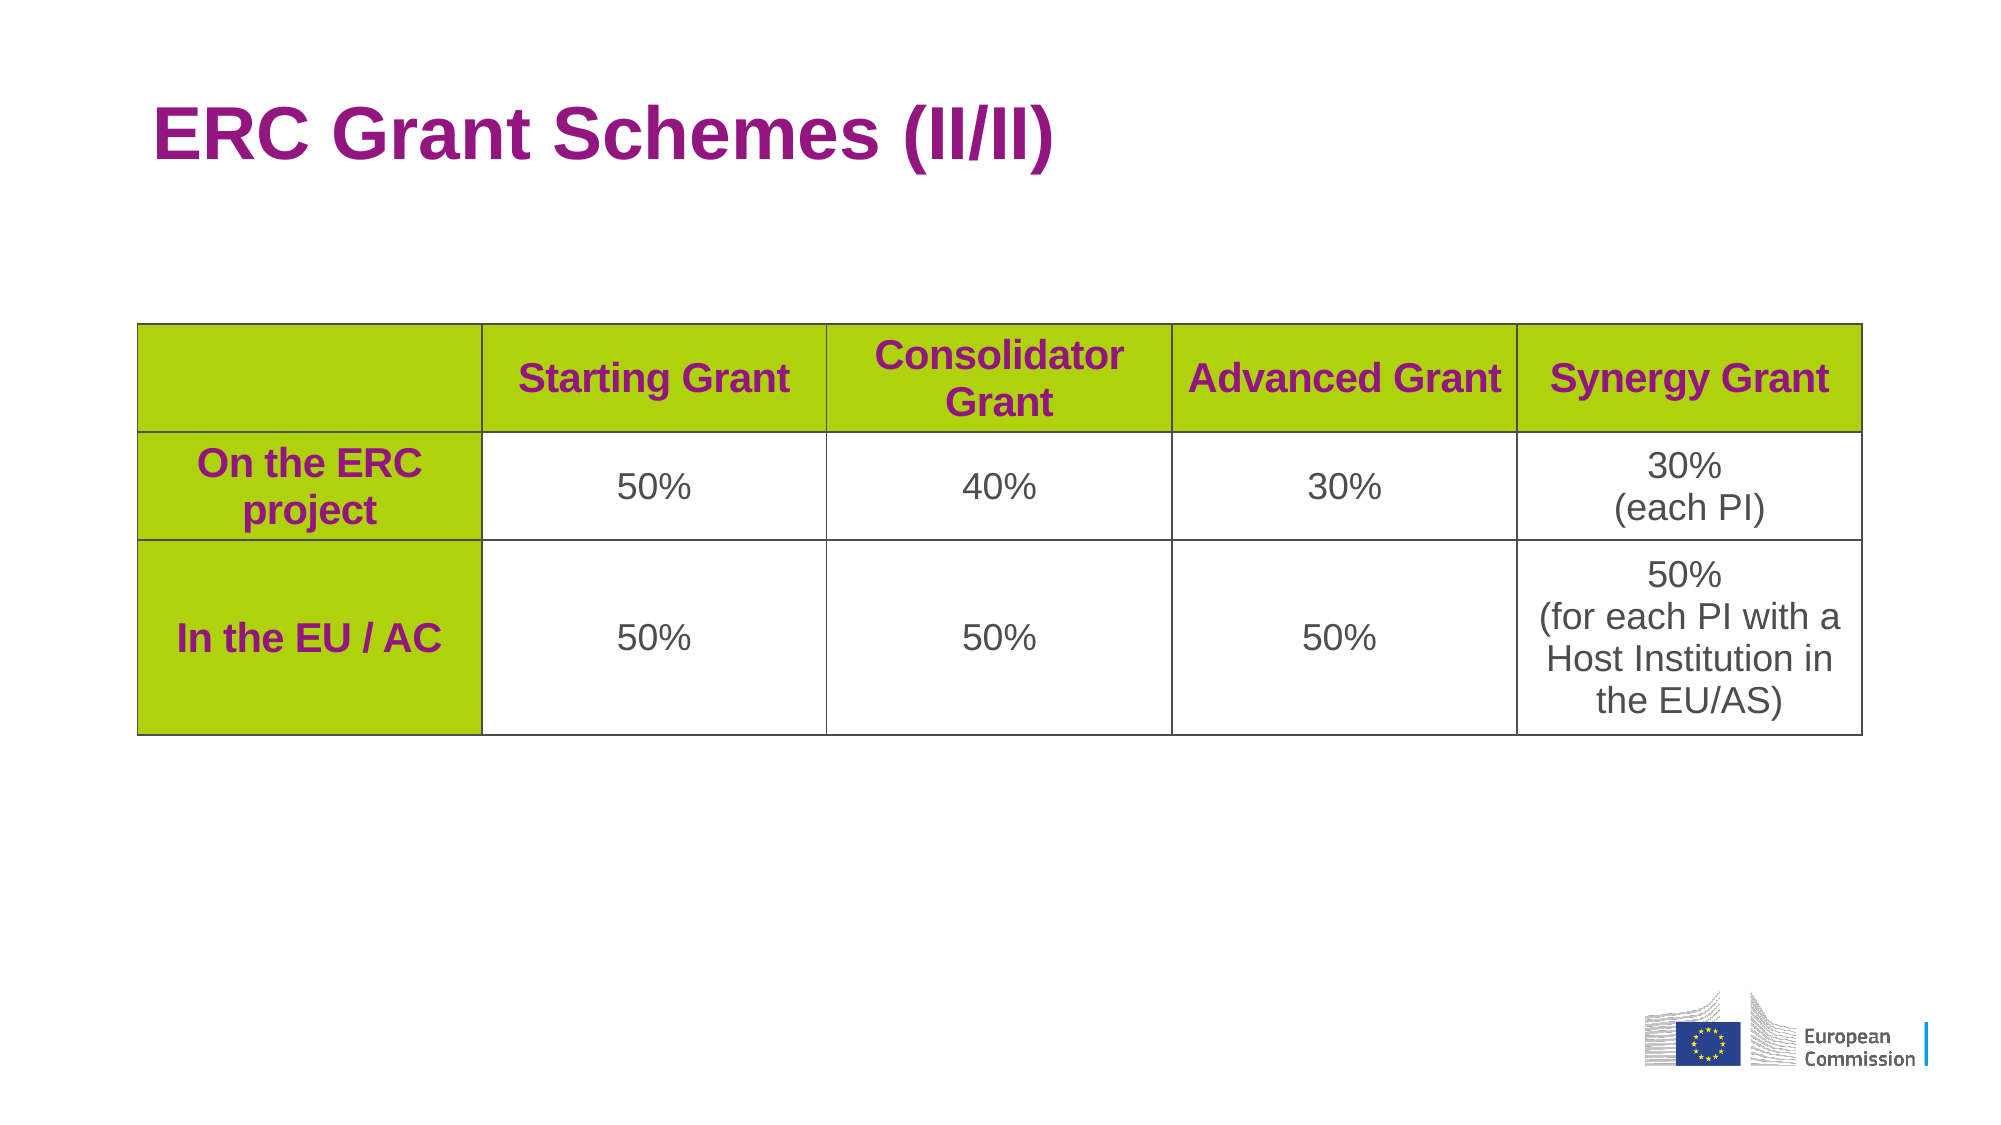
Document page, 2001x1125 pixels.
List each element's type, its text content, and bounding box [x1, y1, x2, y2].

table_header Consolidator Grant [827, 325, 1171, 431]
table_cell 50% (for each PI with a Host Institution in the EU/AS) [1518, 541, 1861, 734]
table_cell 40% [827, 433, 1171, 539]
table_header Advanced Grant [1173, 325, 1516, 431]
table_cell 50% [1173, 541, 1516, 734]
title ERC Grant Schemes (II/II) [137, 76, 1863, 176]
table_header Synergy Grant [1518, 325, 1861, 431]
table_cell 30% (each PI) [1518, 433, 1861, 539]
table_cell 50% [483, 433, 826, 539]
table_header [138, 325, 481, 431]
table_cell 50% [827, 541, 1171, 734]
table_cell On the ERC project [138, 433, 481, 539]
picture [1645, 991, 1928, 1066]
table_cell 30% [1173, 433, 1516, 539]
table_cell In the EU / AC [138, 541, 481, 734]
table_cell 50% [483, 541, 826, 734]
table_header Starting Grant [483, 325, 826, 431]
